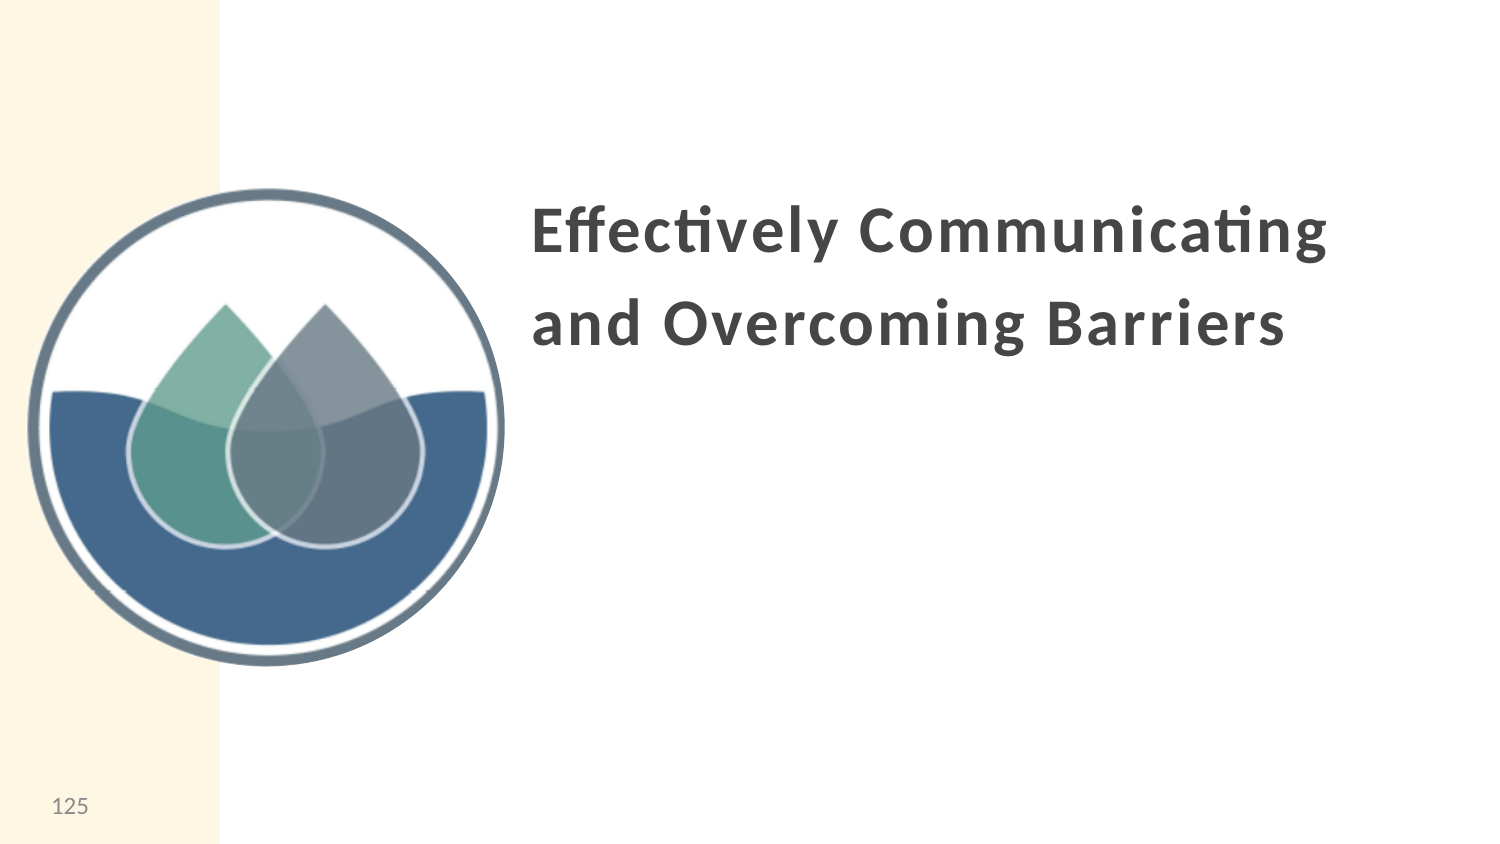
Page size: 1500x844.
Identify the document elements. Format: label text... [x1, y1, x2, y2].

slide_number 125 [16, 782, 124, 828]
list Effectively Communicating and Overcoming Barriers [516, 187, 1385, 329]
